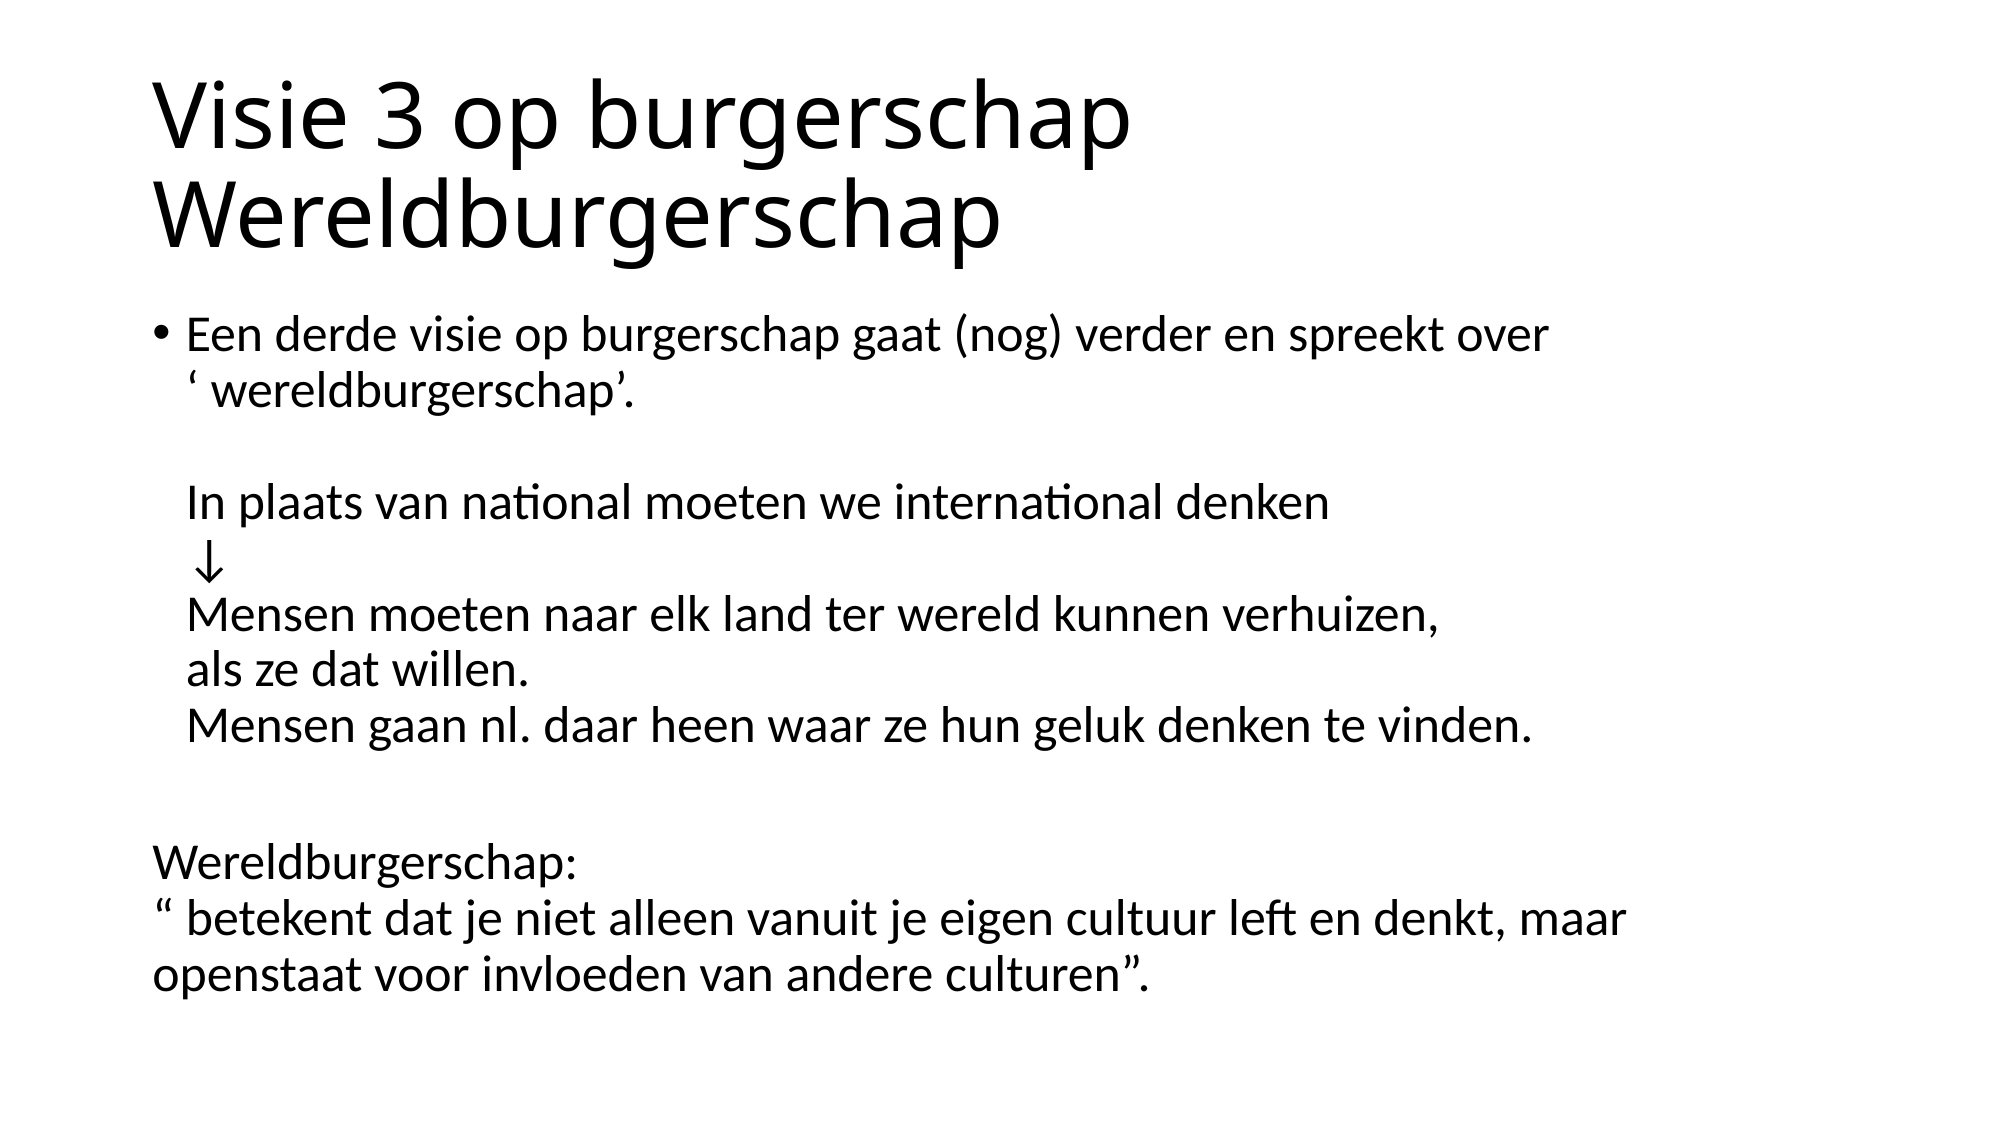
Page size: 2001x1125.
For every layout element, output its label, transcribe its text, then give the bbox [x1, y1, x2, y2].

title Visie 3 op burgerschap Wereldburgerschap [137, 59, 1863, 278]
list Een derde visie op burgerschap gaat (nog) verder en spreekt over ‘ wereldburgerschap’. In plaats van national moeten we international denken ↓ Mensen moeten naar elk land ter wereld kunnen verhuizen, als ze dat willen. Mensen gaan nl. daar heen waar ze hun geluk denken te vinden. Wereldburgerschap: “ betekent dat je niet alleen vanuit je eigen cultuur left en denkt, maar openstaat voor invloeden van andere culturen”. [137, 299, 1863, 1014]
